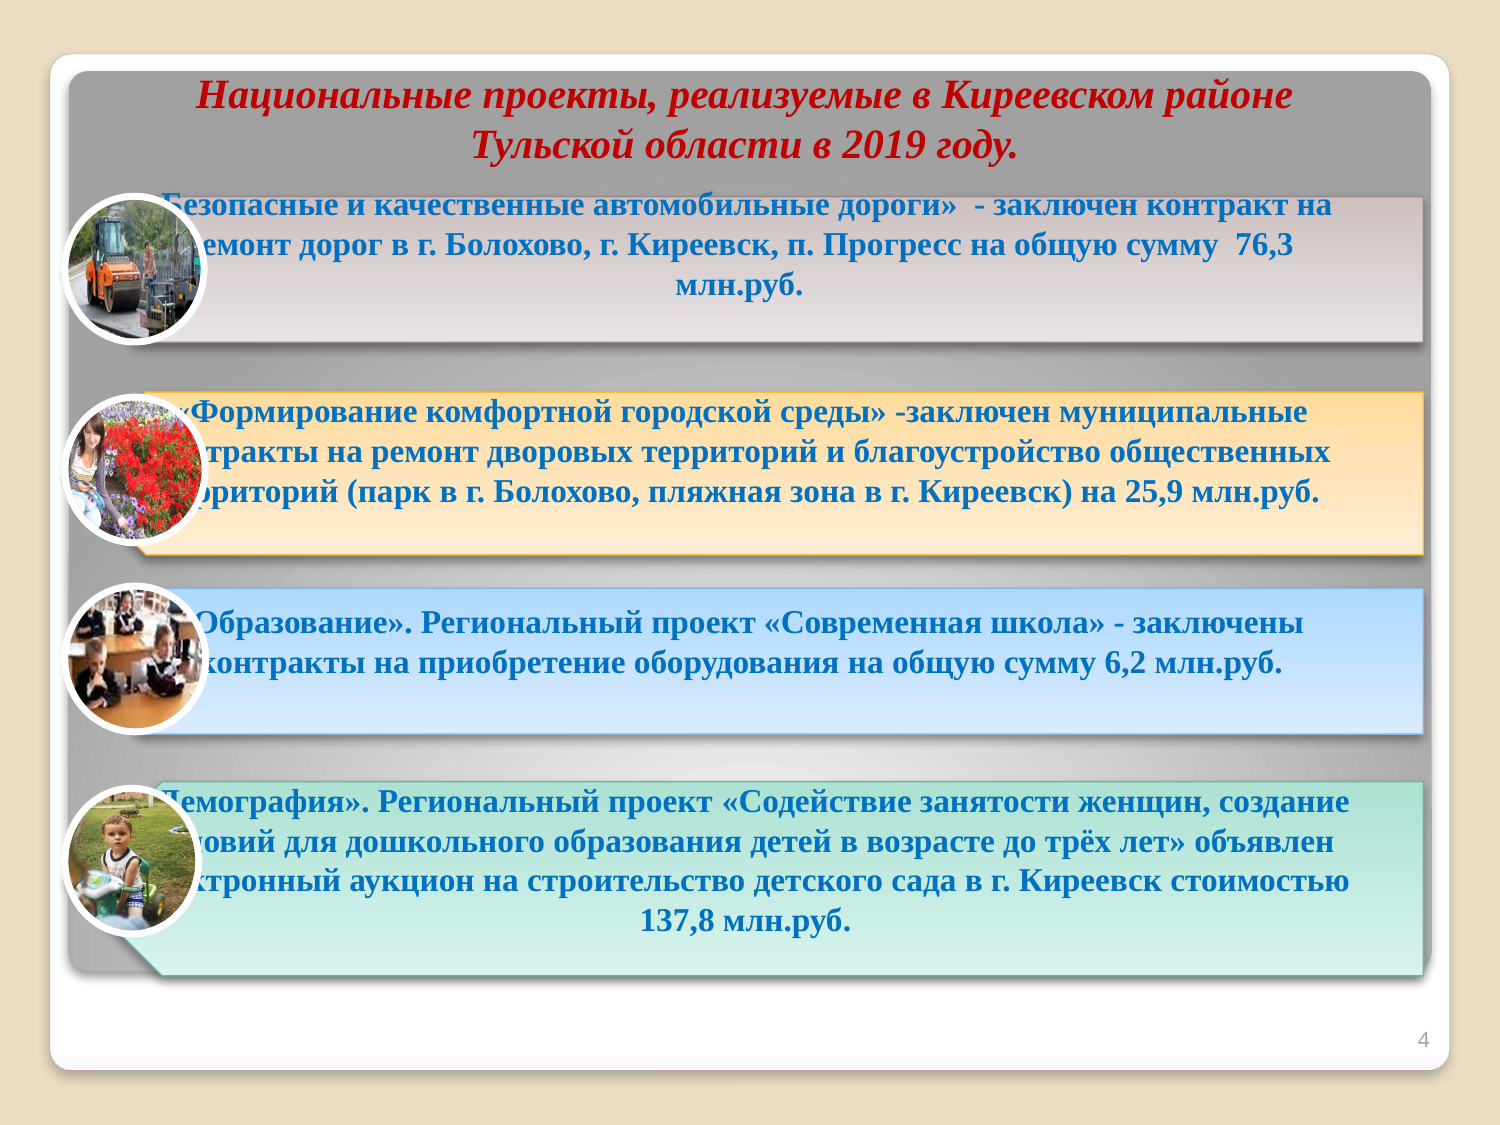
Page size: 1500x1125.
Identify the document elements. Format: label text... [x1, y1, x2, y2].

slide_number 4 [1369, 1002, 1445, 1063]
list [64, 196, 1424, 977]
title Национальные проекты, реализуемые в Киреевском районе Тульской области в 2019 году. [100, 113, 1390, 174]
